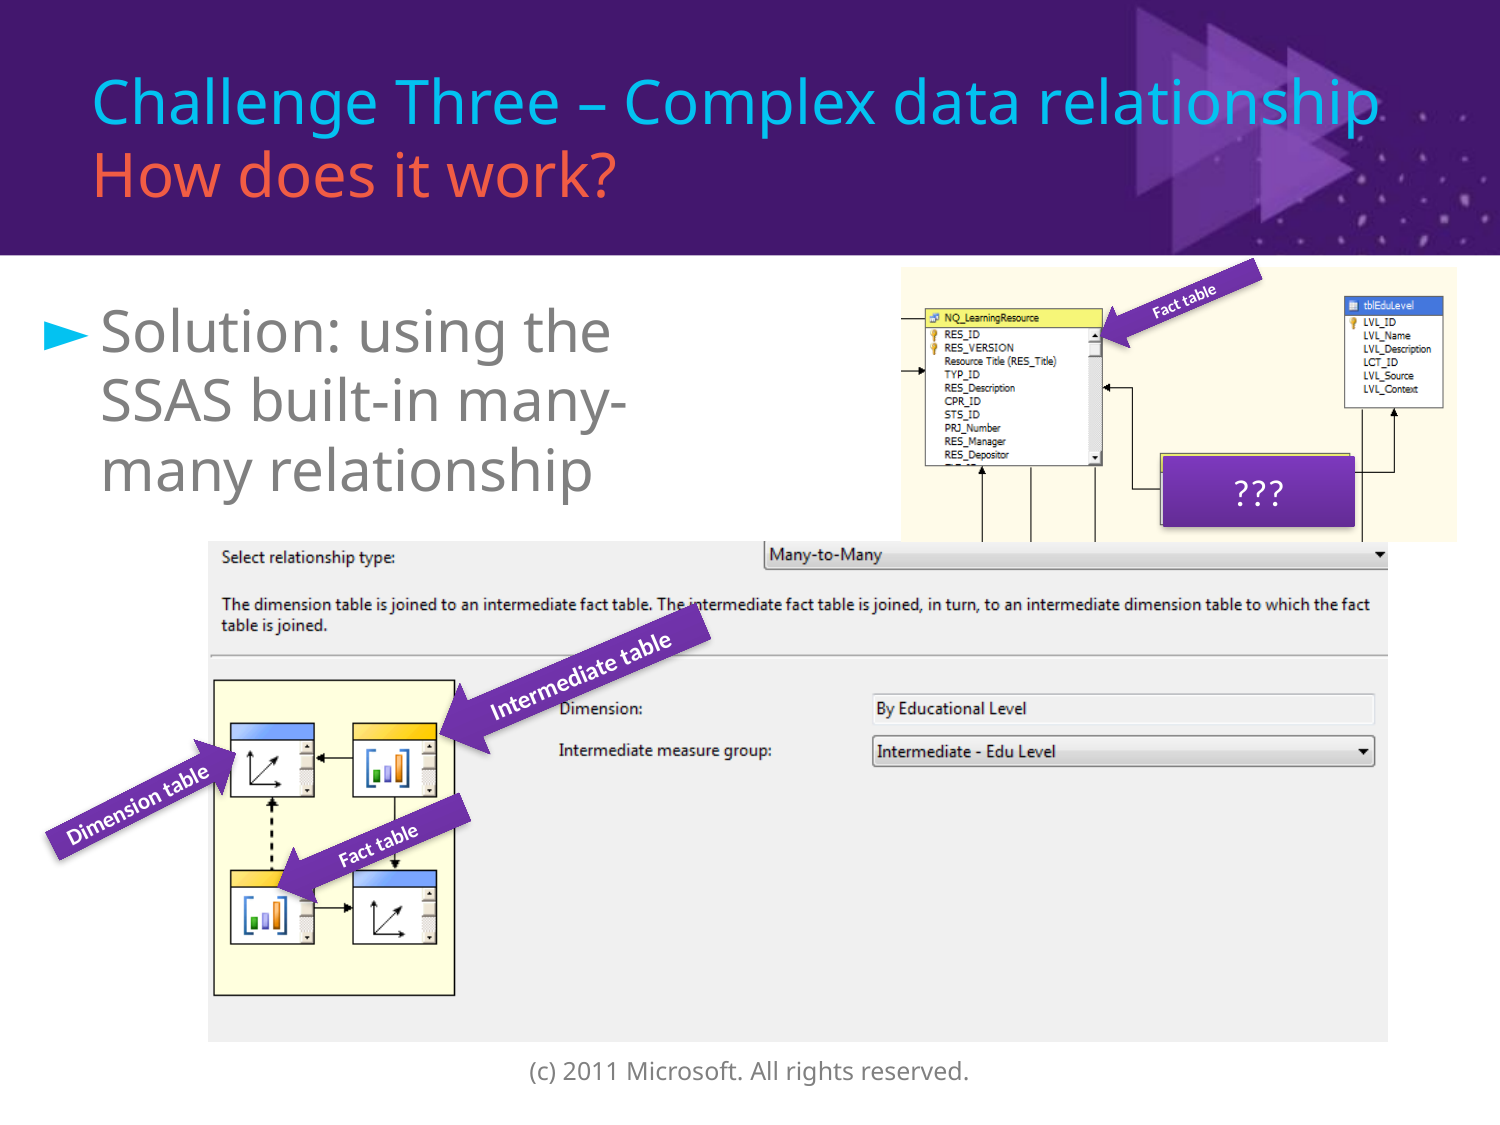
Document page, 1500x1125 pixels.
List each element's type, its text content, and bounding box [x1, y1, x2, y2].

picture [208, 266, 1457, 1043]
picture [0, 0, 1500, 255]
text_box Dimension table [45, 739, 203, 861]
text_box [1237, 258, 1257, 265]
footer (c) 2011 Microsoft. All rights reserved. [512, 1052, 988, 1103]
title Challenge Three – Complex data relationship How does it work? [76, 30, 1427, 243]
list Solution: using the SSAS built-in many-many relationship [29, 286, 658, 551]
